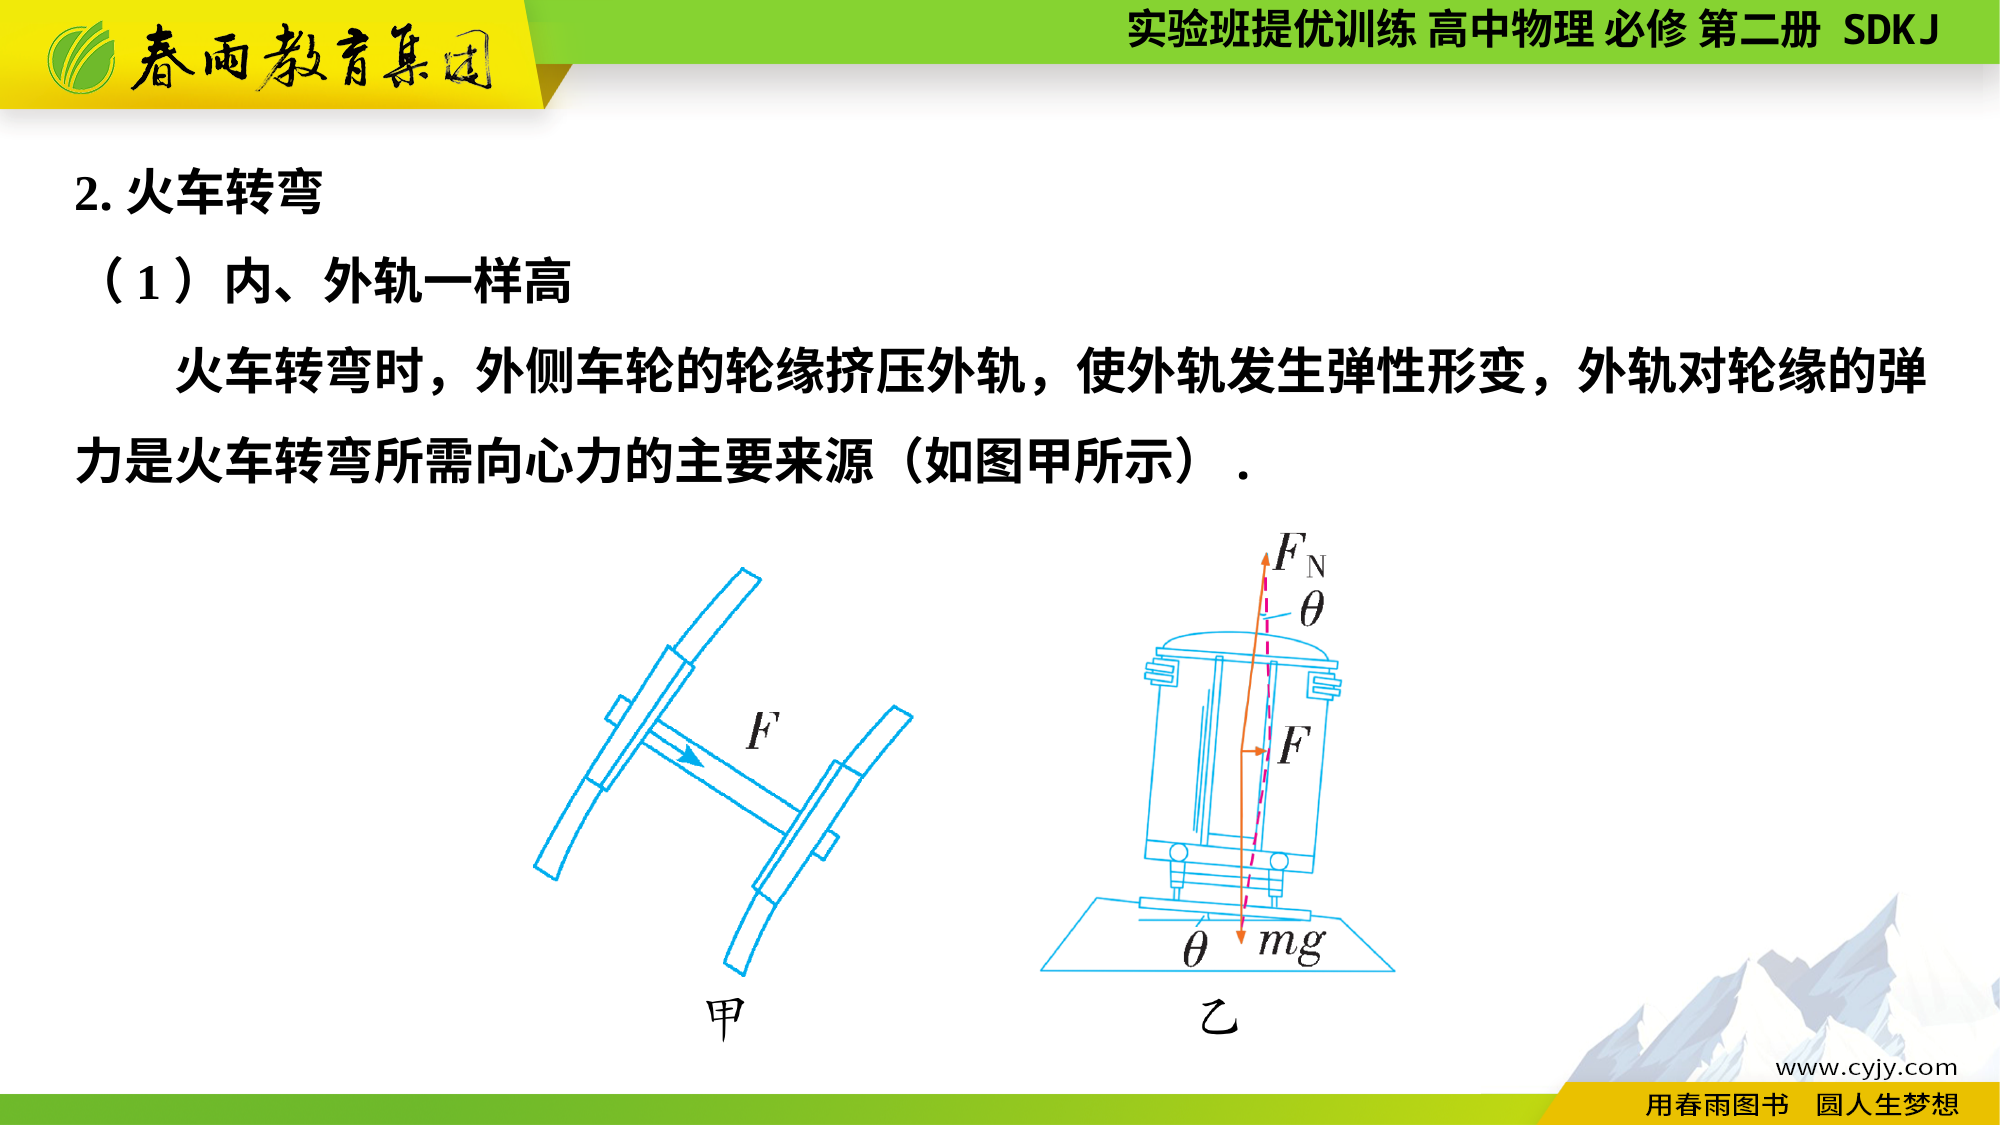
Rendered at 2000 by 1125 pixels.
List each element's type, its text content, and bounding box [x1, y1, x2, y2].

list 2.火车转弯 （1）内、外轨一样高 火车转弯时，外侧车轮的轮缘挤压外轨，使外轨发生弹性形变，外轨对轮缘的弹力是火车转弯所需向心力的主要来源（如图甲所示）. [59, 122, 1944, 490]
picture [0, 0, 2000, 1125]
